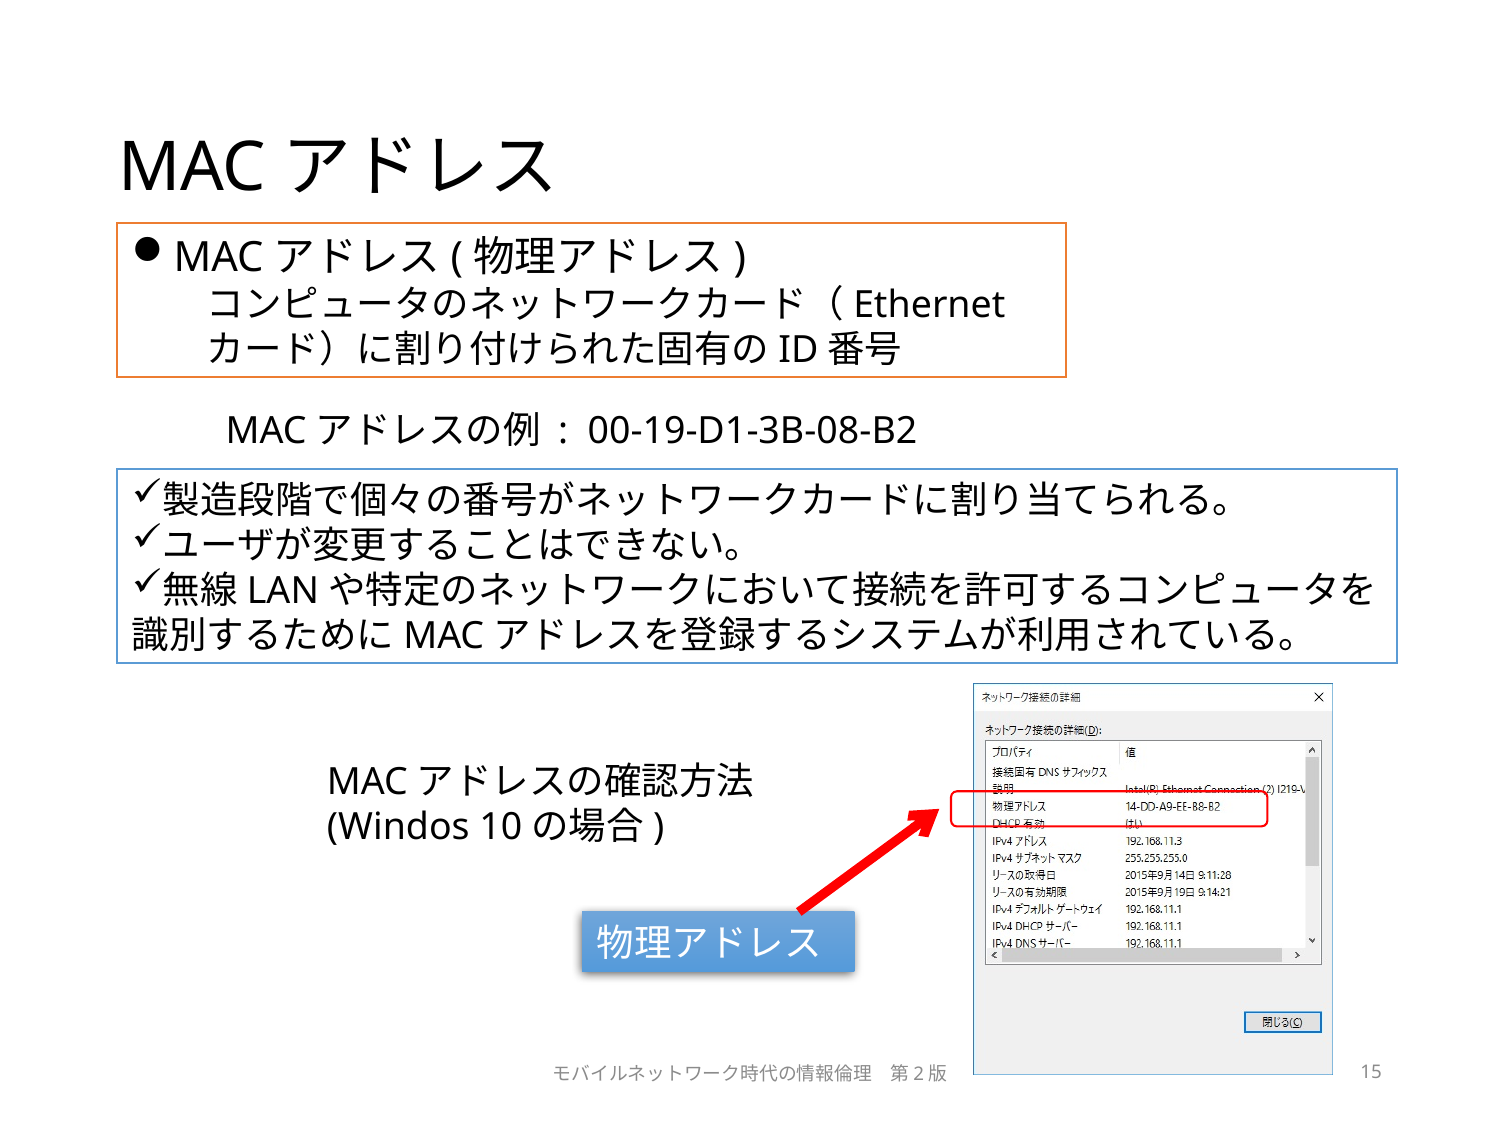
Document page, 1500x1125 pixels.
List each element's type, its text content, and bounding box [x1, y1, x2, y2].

footer モバイルネットワーク時代の情報倫理 第2版 [496, 1042, 1004, 1103]
slide_number 15 [1059, 1042, 1397, 1103]
text_box [949, 790, 973, 828]
picture [973, 683, 1333, 1075]
text_box 製造段階で個々の番号がネットワークカードに割り当てられる。 ユーザが変更することはできない。 無線LANや特定のネットワークにおいて接続を許可するコンピュータを識別するためにMACアドレスを登録するシステムが利用されている。 [116, 468, 1398, 664]
title MACアドレス [103, 59, 1397, 278]
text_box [798, 808, 940, 912]
text_box MACアドレスの確認方法 (Windos 10の場合) [312, 749, 809, 855]
text_box 物理アドレス [582, 911, 855, 972]
text_box MACアドレス(物理アドレス) コンピュータのネットワークカード（Ethernetカード）に割り付けられた固有のID番号 [116, 222, 1067, 378]
text_box MACアドレスの例 : 00-19-D1-3B-08-B2 [210, 398, 1067, 459]
